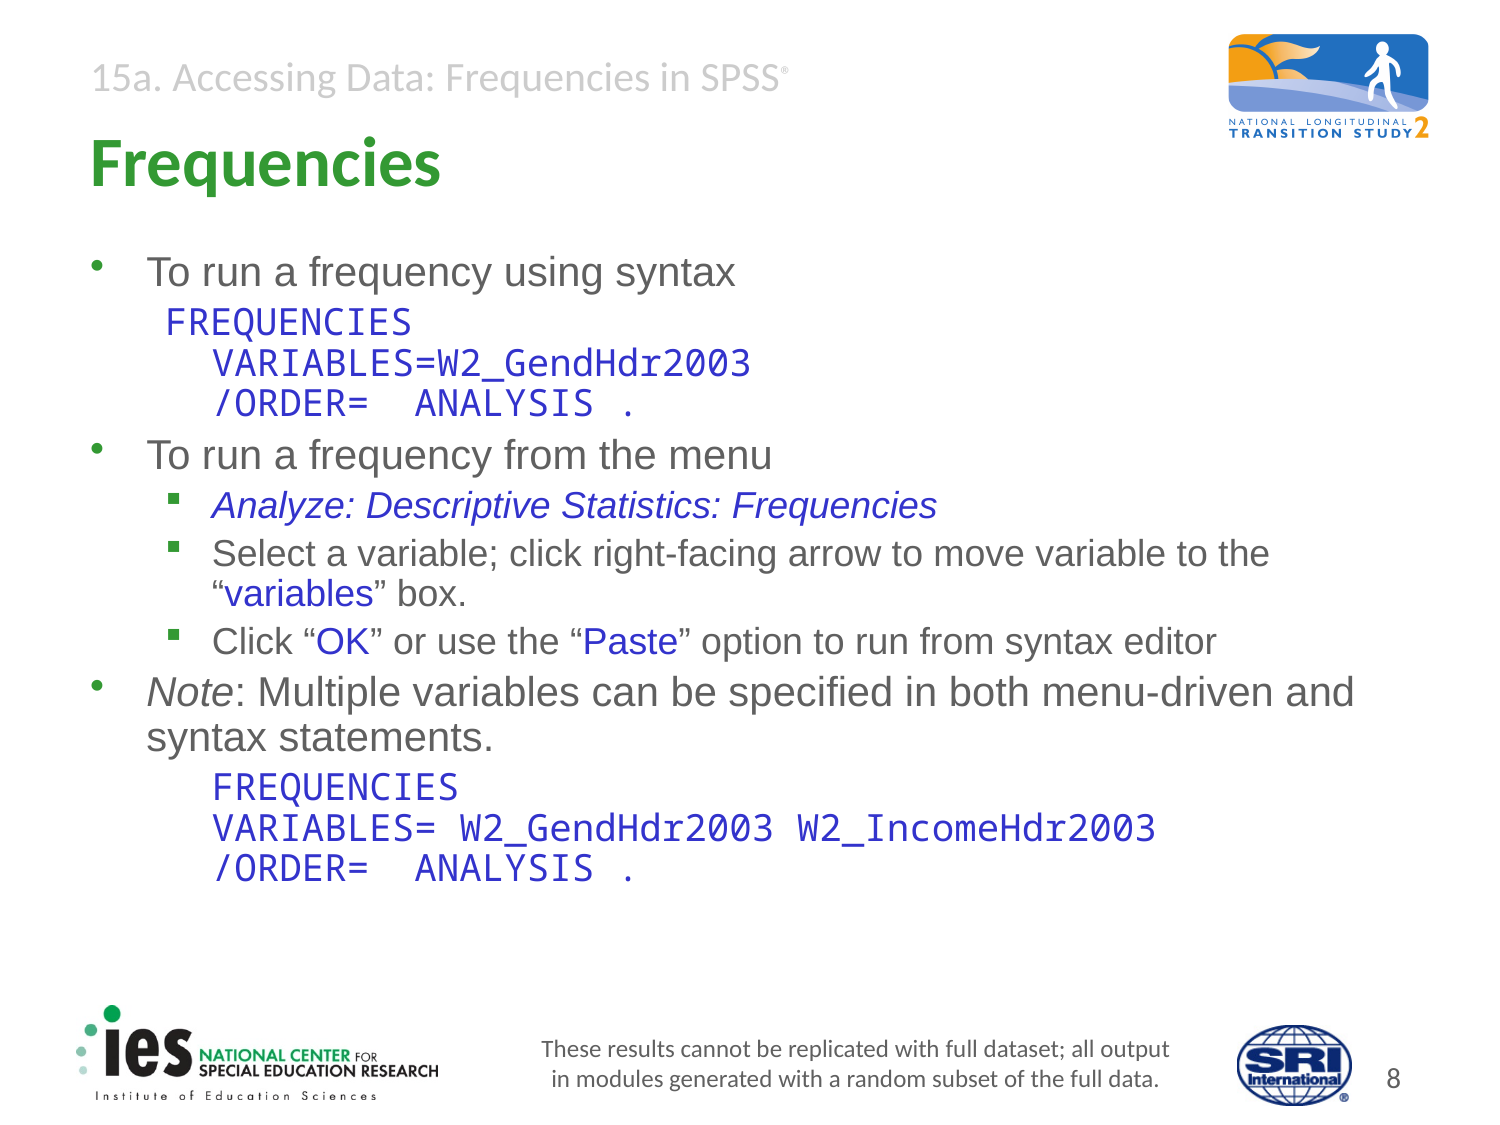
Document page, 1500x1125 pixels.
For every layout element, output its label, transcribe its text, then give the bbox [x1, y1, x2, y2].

picture [76, 1005, 438, 1100]
list To run a frequency using syntax FREQUENCIES VARIABLES=W2_GendHdr2003 /ORDER= ANALYSIS . To run a frequency from the menu Analyze: Descriptive Statistics: Frequencies Select a variable; click right-facing arrow to move variable to the “variables” box. Click “OK” or use the “Paste” option to run from syntax editor Note: Multiple variables can be specified in both menu-driven and syntax statements. FREQUENCIES VARIABLES= W2_GendHdr2003 W2_IncomeHdr2003 /ORDER= ANALYSIS . [74, 243, 1426, 987]
footer These results cannot be replicated with full dataset; all output in modules generated with a random subset of the full data. [437, 1024, 1276, 1104]
title Frequencies [74, 90, 1426, 226]
picture [1237, 1025, 1352, 1106]
slide_number 7 [1312, 1051, 1417, 1125]
